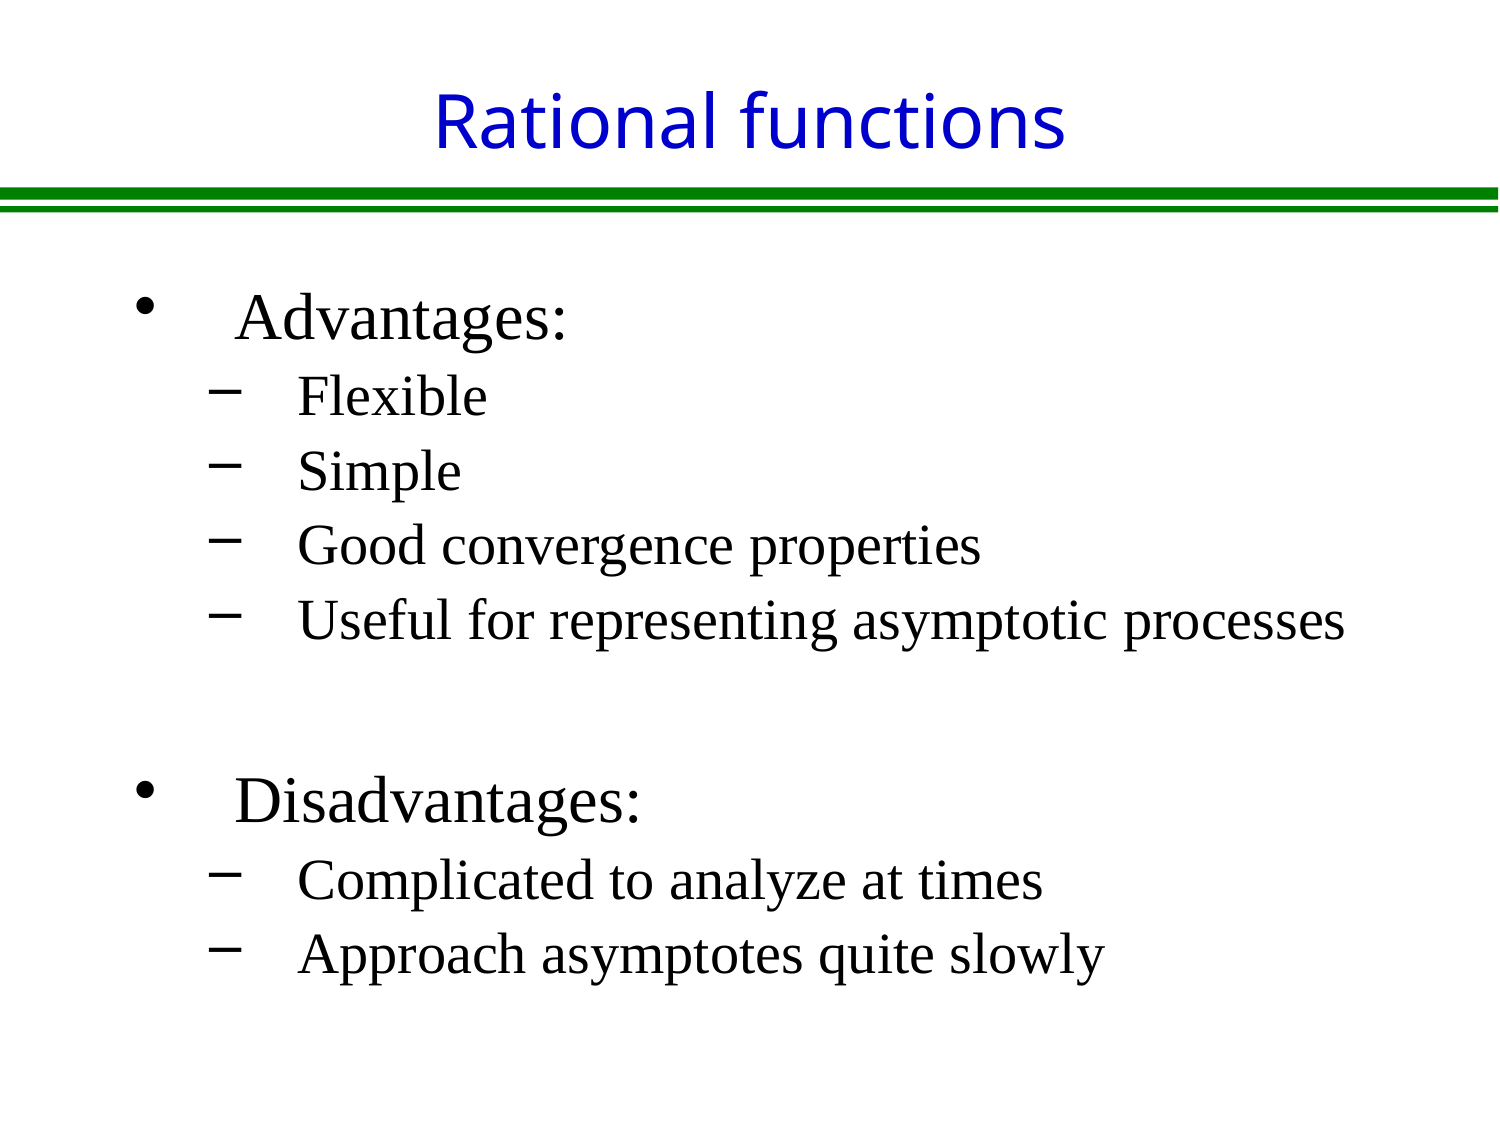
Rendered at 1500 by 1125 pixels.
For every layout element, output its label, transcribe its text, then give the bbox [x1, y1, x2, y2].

title Rational functions [112, 24, 1388, 213]
list Advantages: Flexible Simple Good convergence properties Useful for representing asymptotic processes Disadvantages: Complicated to analyze at times Approach asymptotes quite slowly [120, 274, 1388, 951]
